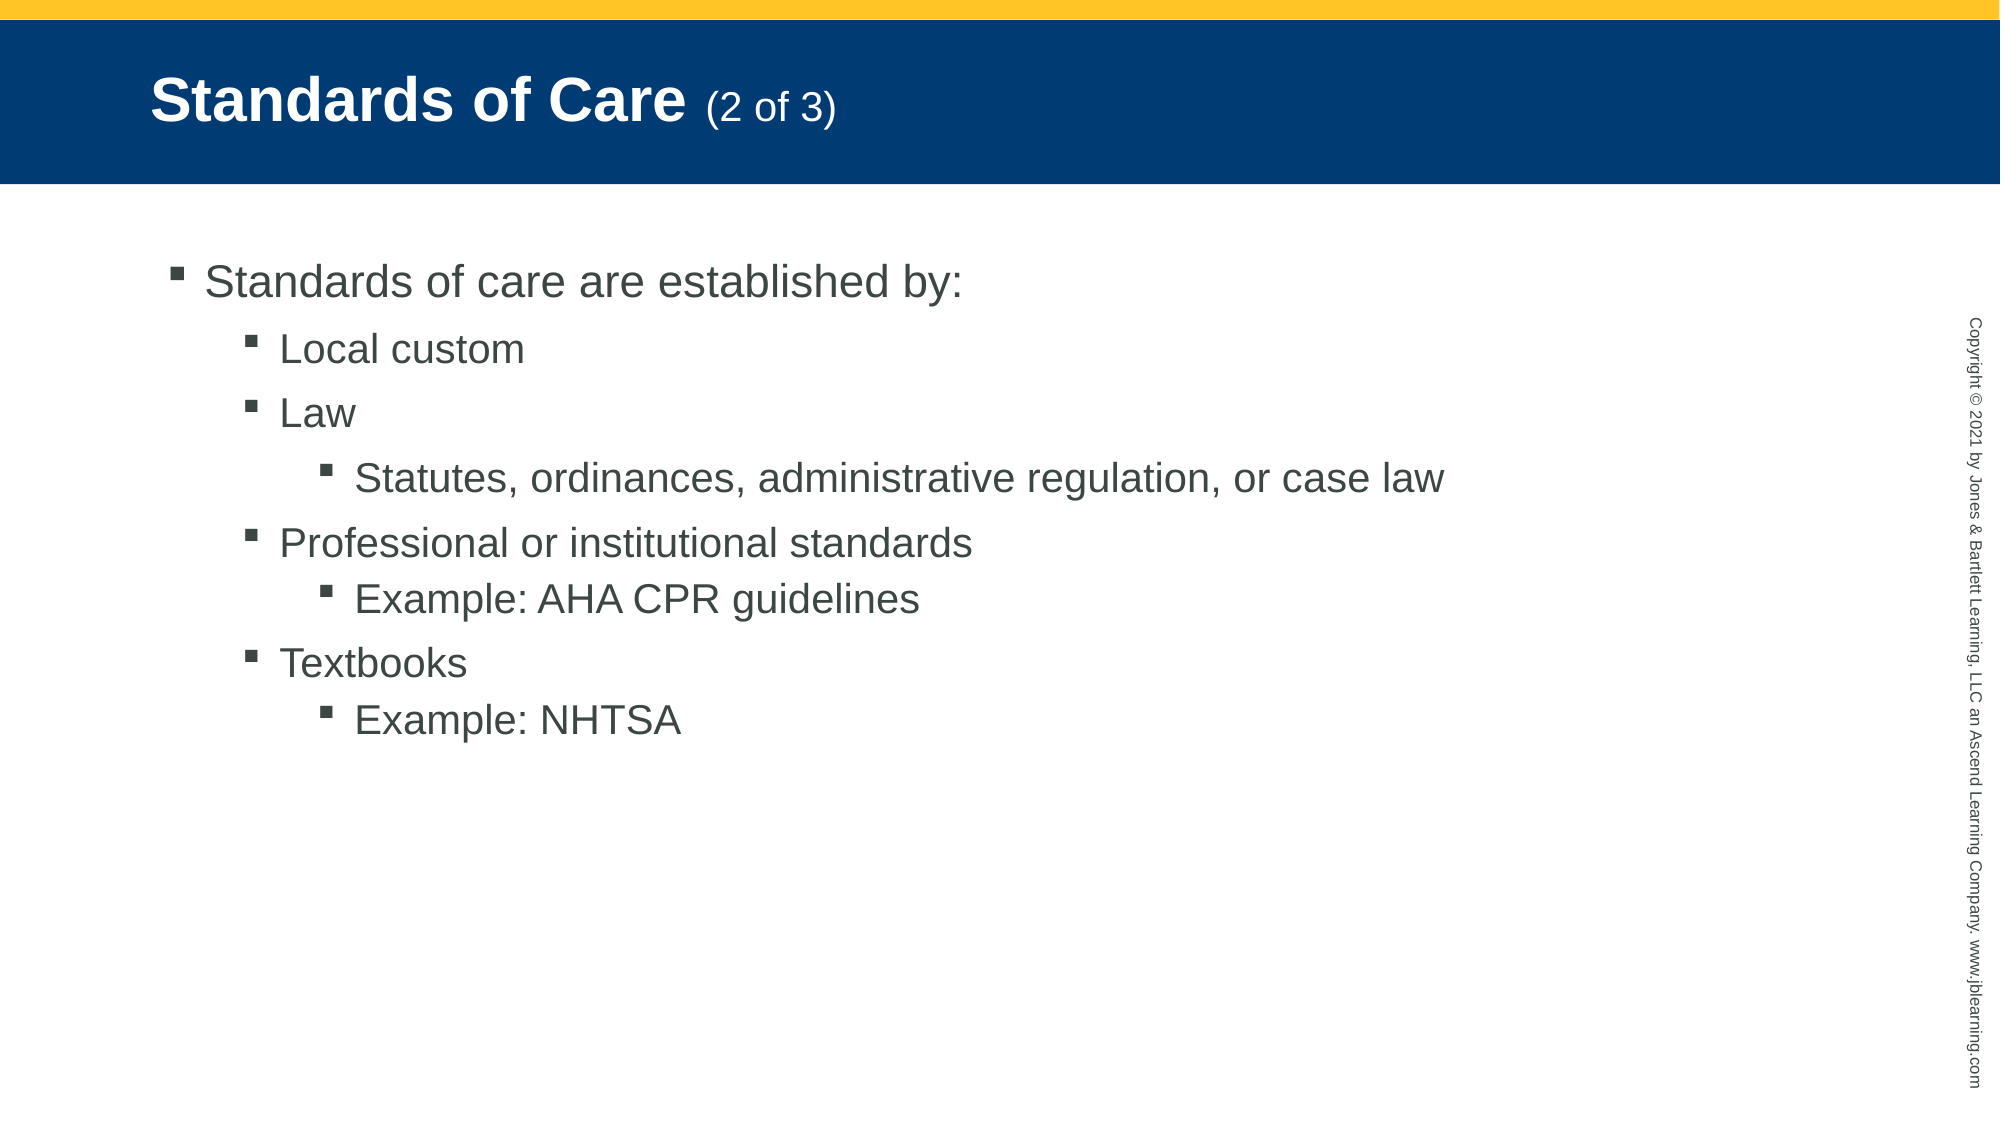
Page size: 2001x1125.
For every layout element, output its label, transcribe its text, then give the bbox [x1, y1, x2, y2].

list Standards of care are established by: Local custom Law Statutes, ordinances, administrative regulation, or case law Professional or institutional standards Example: AHA CPR guidelines Textbooks Example: NHTSA [151, 244, 1840, 1016]
title Standards of Care (2 of 3) [0, 19, 2000, 185]
